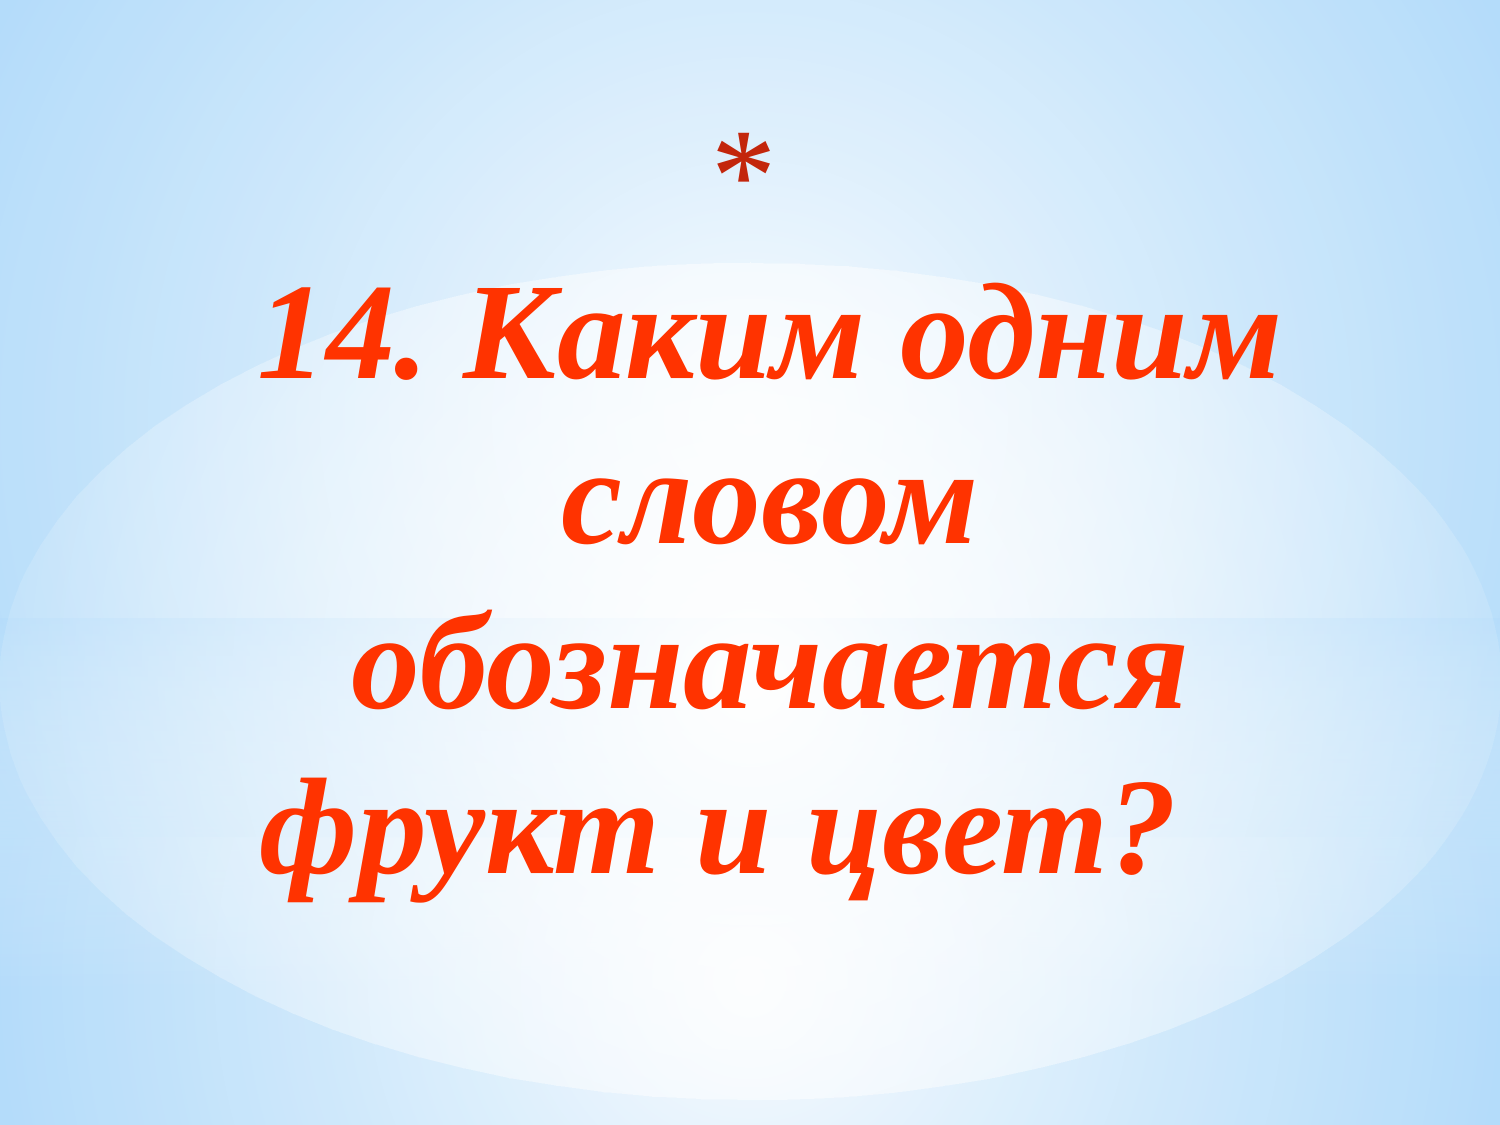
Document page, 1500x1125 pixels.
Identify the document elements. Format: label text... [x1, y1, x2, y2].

title 14. Каким одним словом обозначается фрукт и цвет? [76, 113, 1412, 1000]
